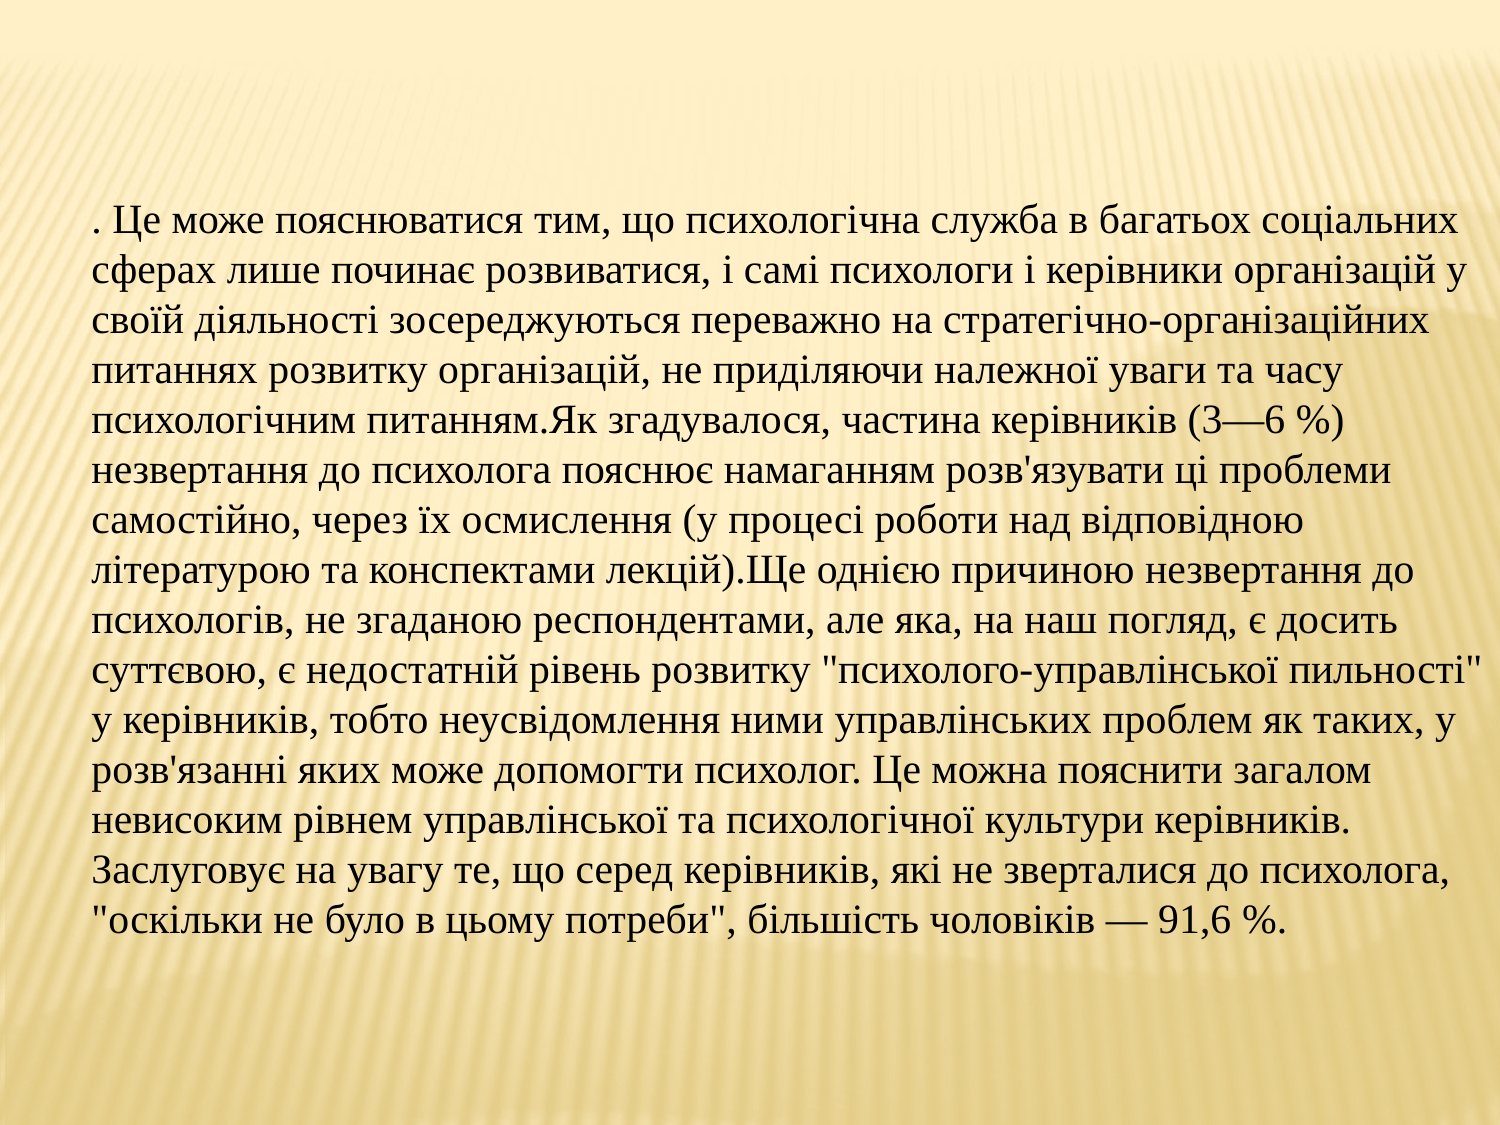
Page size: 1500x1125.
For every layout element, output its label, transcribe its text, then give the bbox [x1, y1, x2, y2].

text_box . Це може пояснюватися тим, що психологічна служба в багатьох соціальних сферах лише починає розвиватися, і самі психо­логи і керівники організацій у своїй діяльності зосереджуються пе­реважно на стратегічно-організаційних питаннях розвитку організацій, не приділяючи належної уваги та часу психологічним питанням.Як згадувалося, частина керівників (3—6 %) незвертання до пси­холога пояснює намаганням розв'язувати ці проблеми самостійно, че­рез їх осмислення (у процесі роботи над відповідною літературою та конспектами лекцій).Ще однією причиною незвертання до психологів, не згаданою респондентами, але яка, на наш погляд, є досить суттєвою, є недо­статній рівень розвитку "психолого-управлінської пильності" у керівників, тобто неусвідомлення ними управлінських проблем як та­ких, у розв'язанні яких може допомогти психолог. Це можна поясни­ти загалом невисоким рівнем управлінської та психологічної куль­тури керівників. Заслуговує на увагу те, що серед керівників, які не зверталися до психолога, "оскільки не було в цьому потреби", більшість чоловіків — 91,6 %. [76, 184, 1500, 1000]
